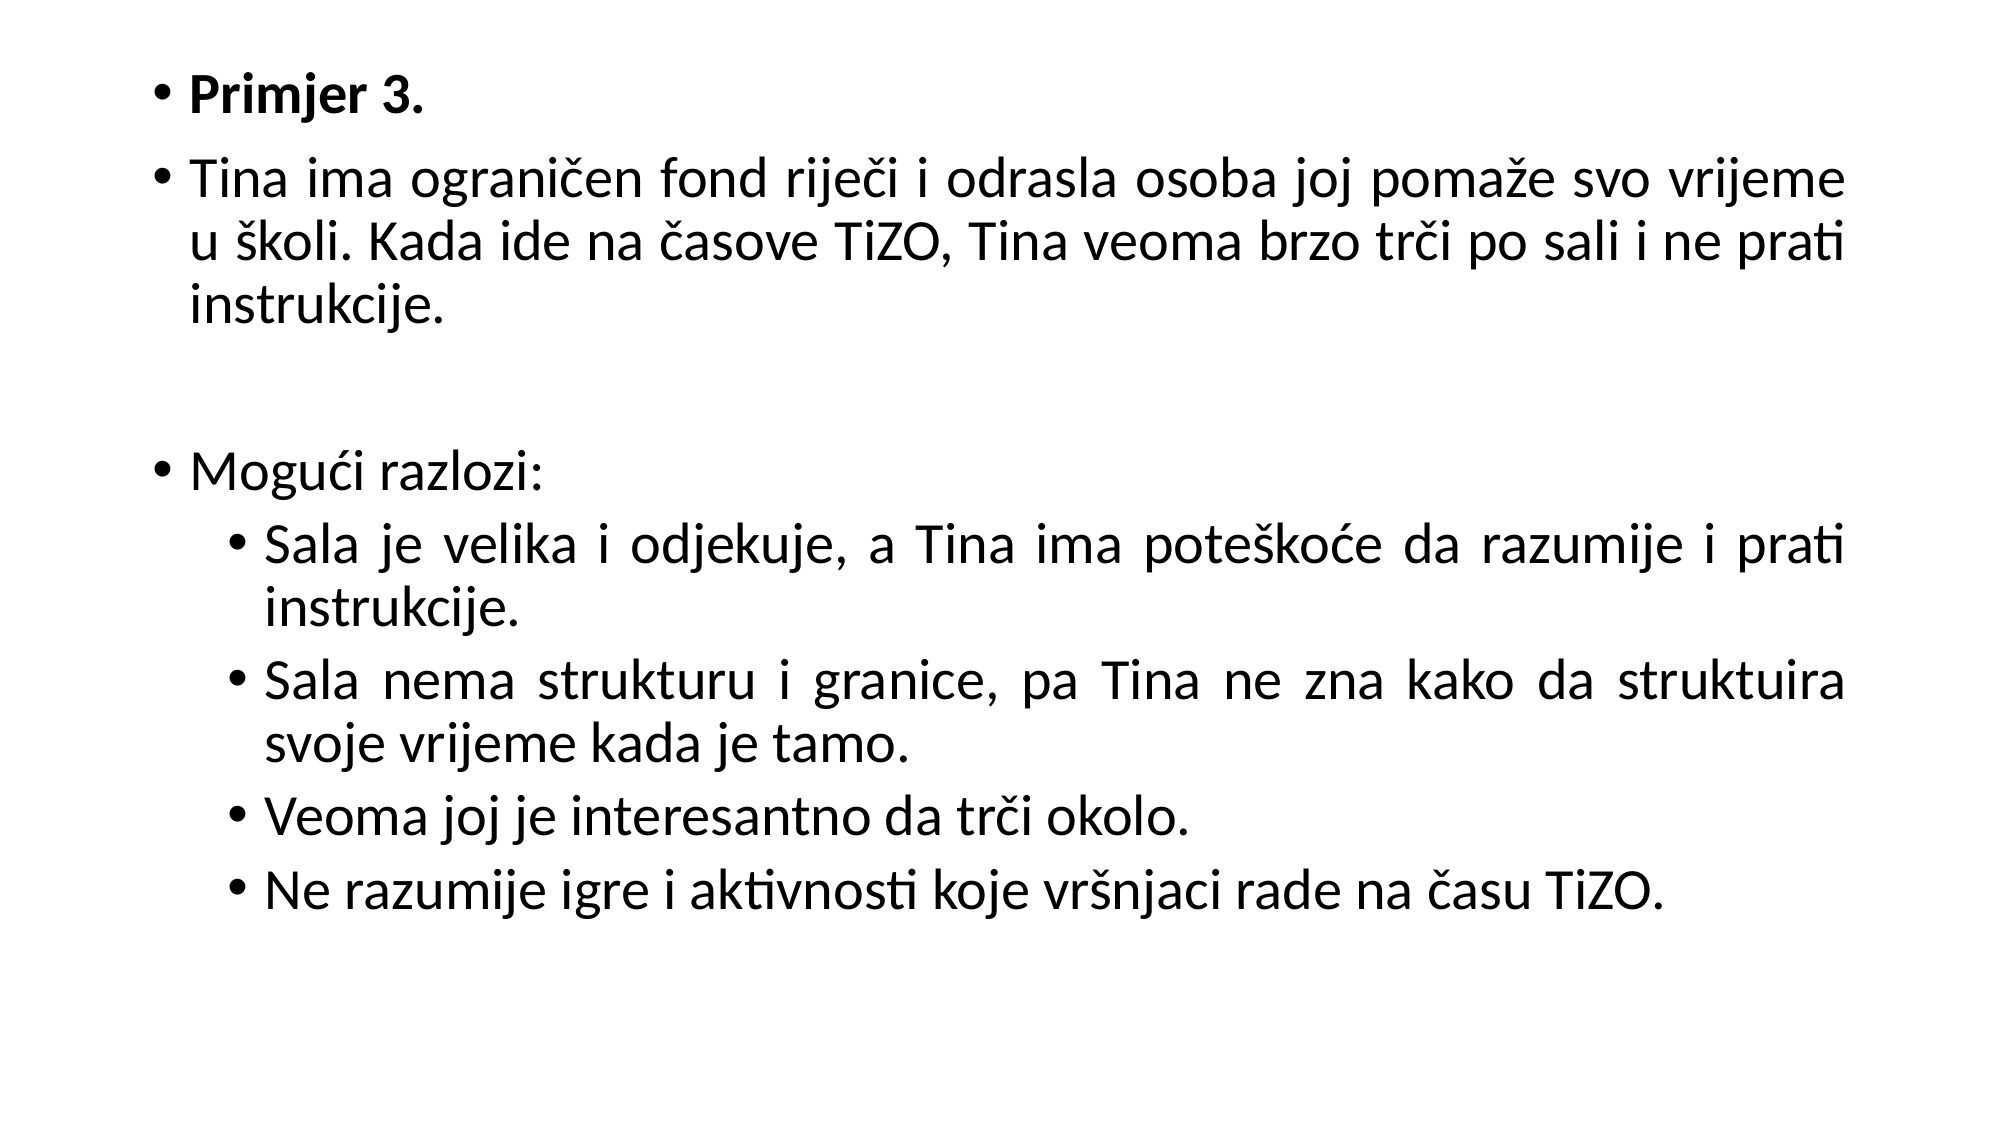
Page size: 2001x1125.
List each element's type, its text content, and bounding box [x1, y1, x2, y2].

list Primjer 3. Tina ima ograničen fond riječi i odrasla osoba joj pomaže svo vrijeme u školi. Kada ide na časove TiZO, Tina veoma brzo trči po sali i ne prati instrukcije. Mogući razlozi: Sala je velika i odjekuje, a Tina ima poteškoće da razumije i prati instrukcije. Sala nema strukturu i granice, pa Tina ne zna kako da struktuira svoje vrijeme kada je tamo. Veoma joj je interesantno da trči okolo. Ne razumije igre i aktivnosti koje vršnjaci rade na času TiZO. [137, 56, 1863, 1014]
